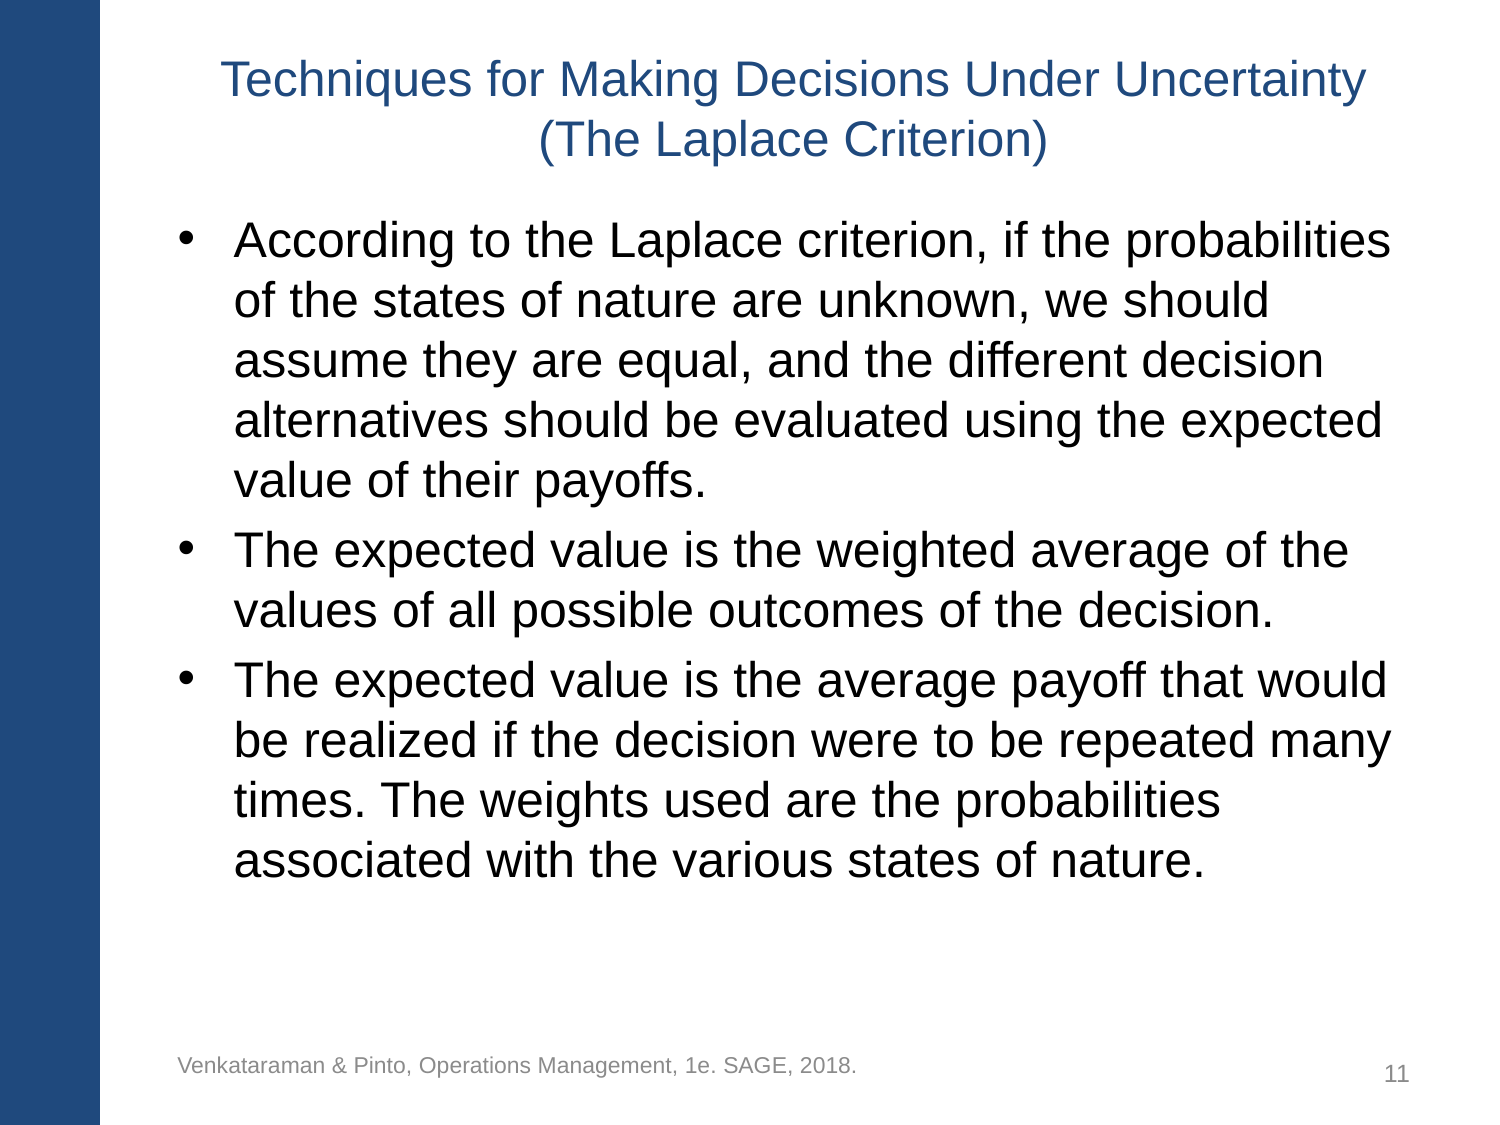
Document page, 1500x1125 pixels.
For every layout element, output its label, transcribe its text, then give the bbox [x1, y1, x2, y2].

slide_number 11 [1350, 1042, 1425, 1103]
title Techniques for Making Decisions Under Uncertainty (The Laplace Criterion) [162, 12, 1425, 200]
list According to the Laplace criterion, if the probabilities of the states of nature are unknown, we should assume they are equal, and the different decision alternatives should be evaluated using the expected value of their payoffs. The expected value is the weighted average of the values of all possible outcomes of the decision. The expected value is the average payoff that would be realized if the decision were to be repeated many times. The weights used are the probabilities associated with the various states of nature. [162, 200, 1425, 1025]
footer Venkataraman & Pinto, Operations Management, 1e. SAGE, 2018. [162, 1042, 1313, 1103]
